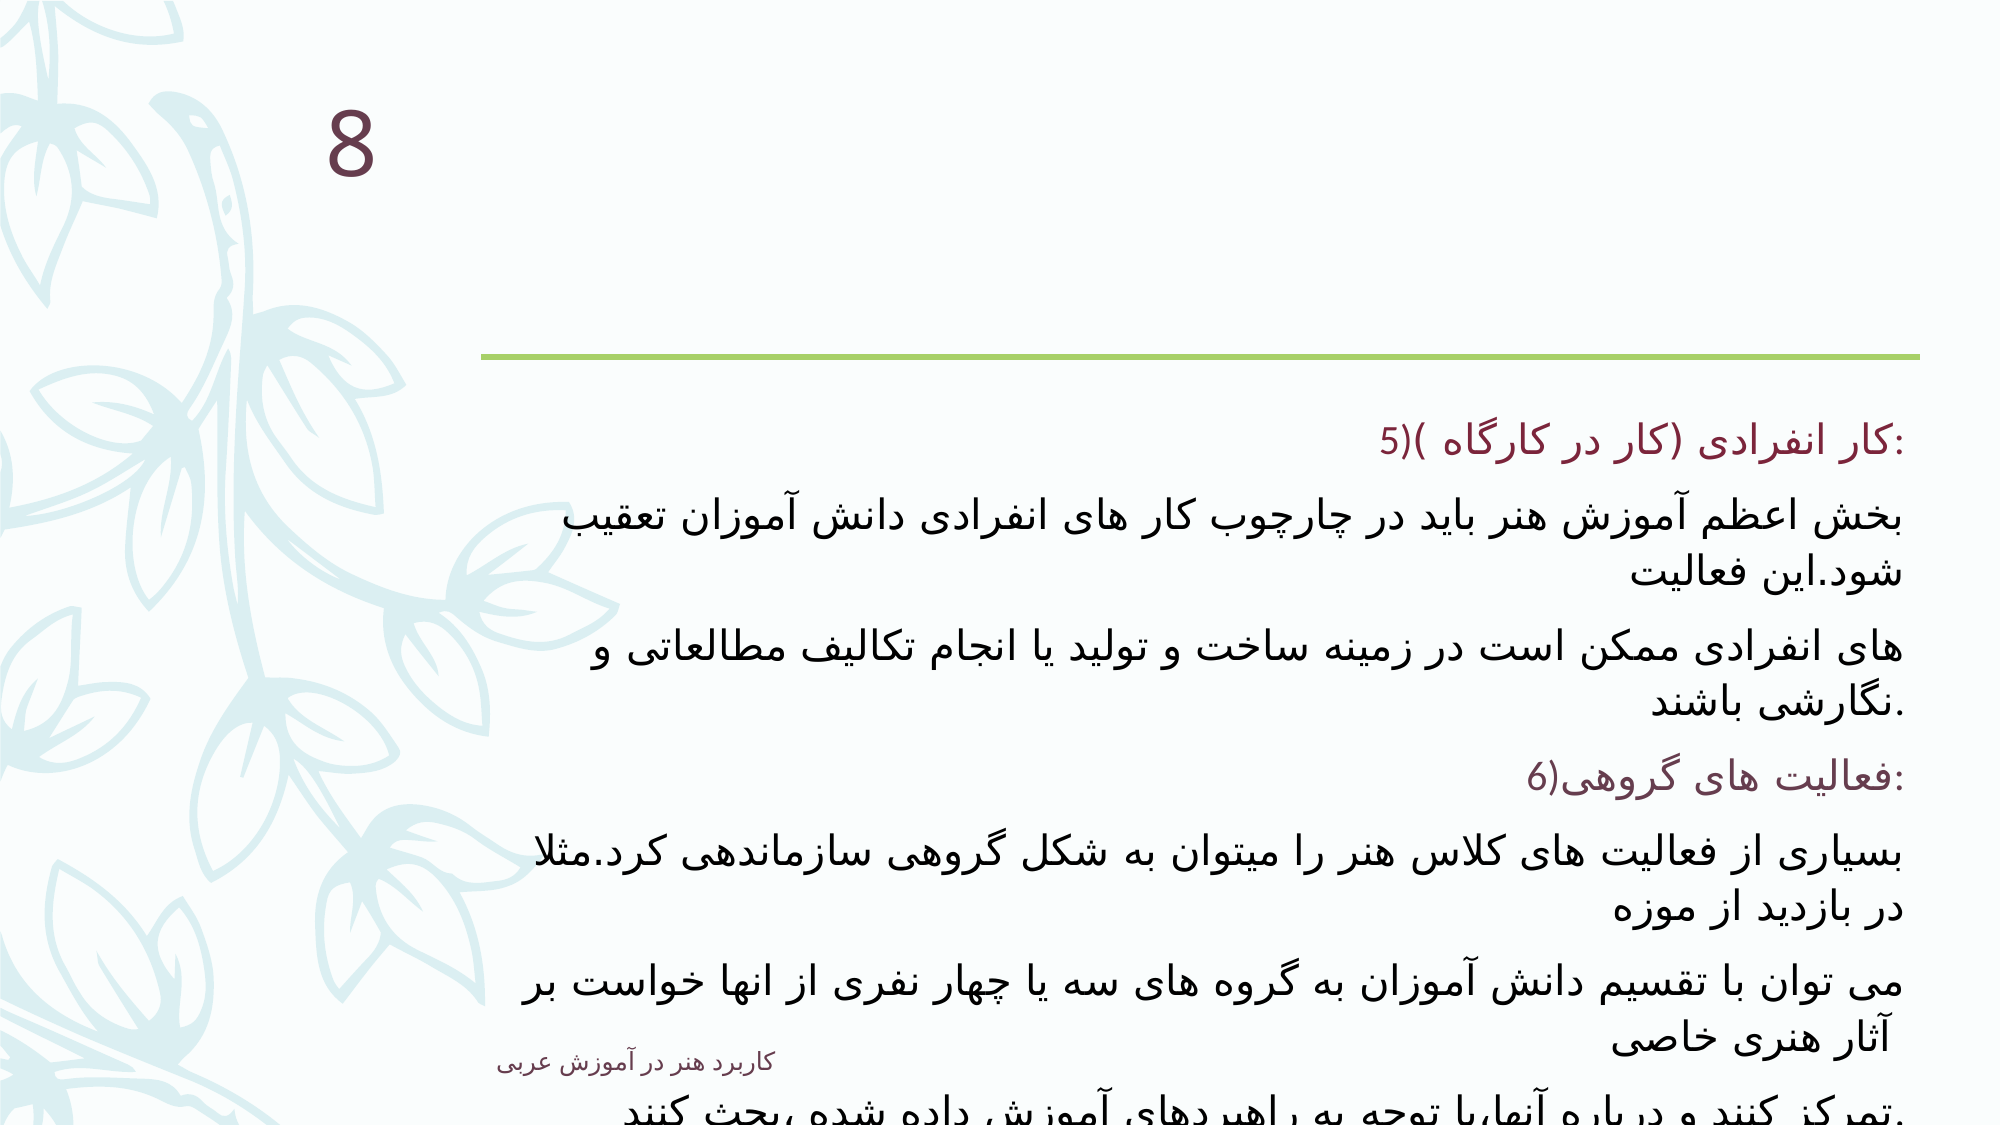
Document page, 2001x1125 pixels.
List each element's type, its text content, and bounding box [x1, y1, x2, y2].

footer کاربرد هنر در آموزش عربی [481, 1032, 1411, 1093]
list 5)کار انفرادی (کار در کارگاه ): بخش اعظم آموزش هنر باید در چارچوب کار های انفرادی دانش آموزان تعقیب شود.این فعالیت های انفرادی ممکن است در زمینه ساخت و تولید یا انجام تکالیف مطالعاتی و نگارشی باشند. 6)فعالیت های گروهی: بسیاری از فعالیت های کلاس هنر را میتوان به شکل گروهی سازماندهی کرد.مثلا در بازدید از موزه می توان با تقسیم دانش آموزان به گروه های سه یا چهار نفری از انها خواست بر آثار هنری خاصی تمرکز کنند و درباره آنها،با توجه به راهبردهای آموزش داده شده ،بحث کنند. [481, 399, 1920, 999]
slide_number 8 [84, 118, 394, 218]
